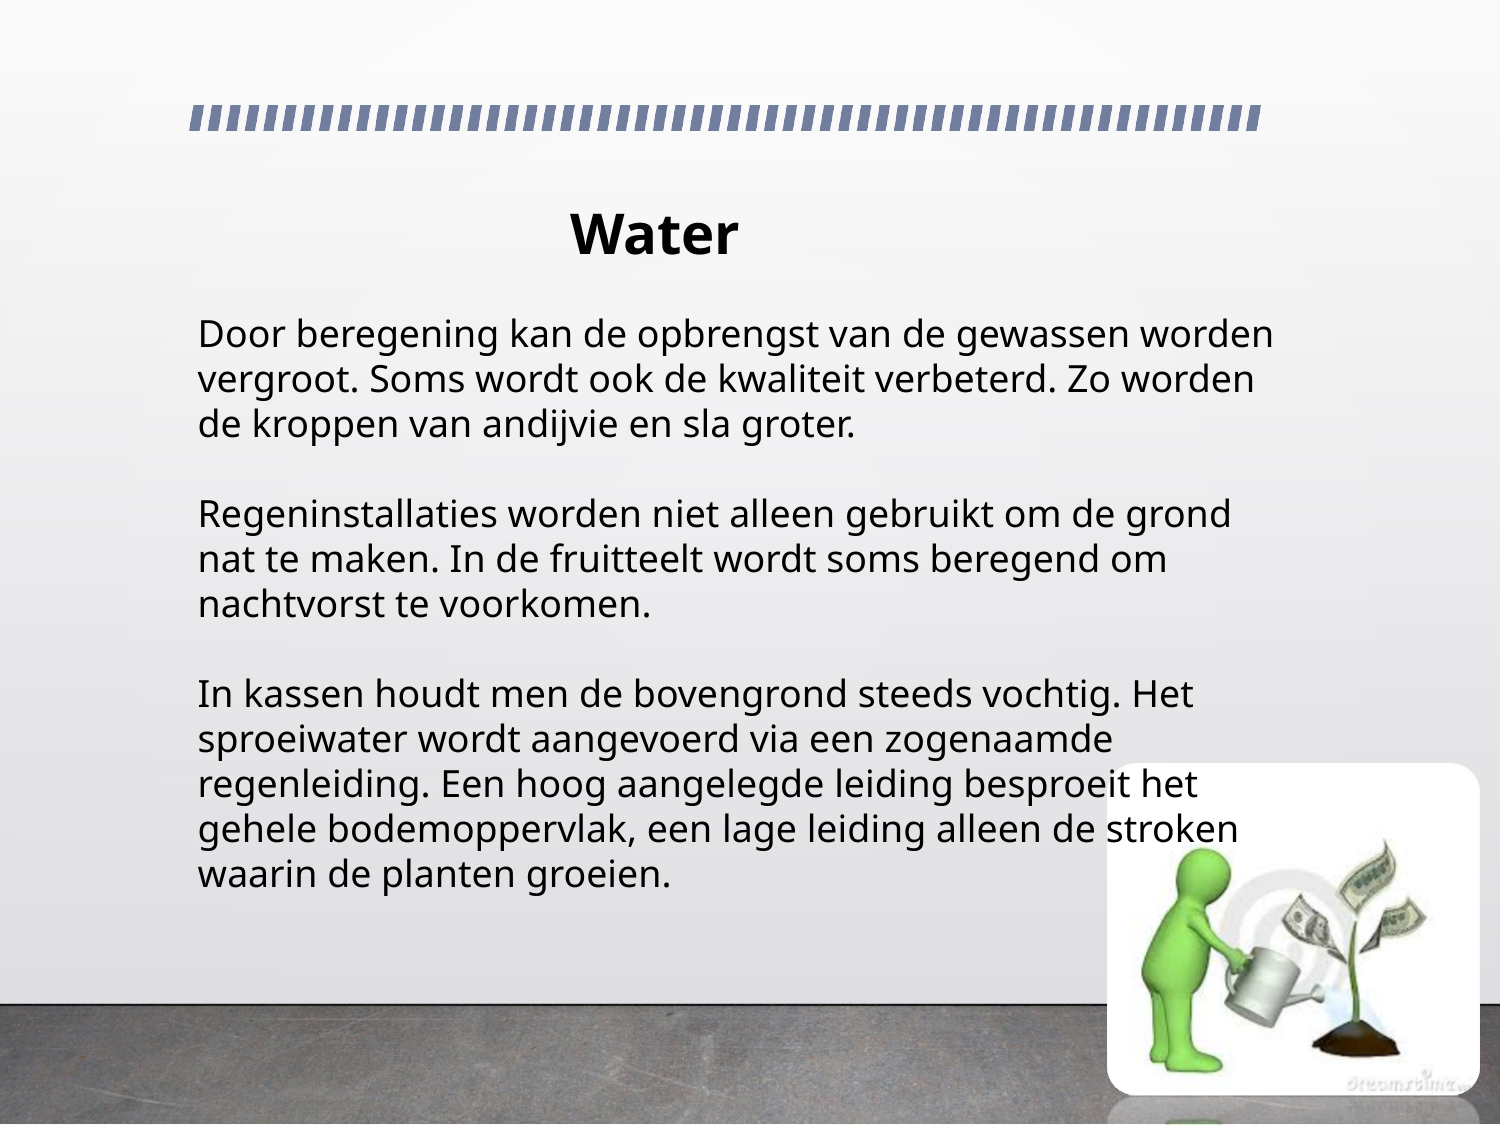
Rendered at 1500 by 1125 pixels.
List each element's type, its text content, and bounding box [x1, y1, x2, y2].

title Water [112, 125, 1199, 268]
picture [0, 762, 1500, 1125]
text_box Door beregening kan de opbrengst van de gewassen worden vergroot. Soms wordt ook de kwaliteit verbeterd. Zo worden de kroppen van andijvie en sla groter. Regeninstallaties worden niet alleen gebruikt om de grond nat te maken. In de fruitteelt wordt soms beregend om nachtvorst te voorkomen. In kassen houdt men de bovengrond steeds vochtig. Het sproeiwater wordt aangevoerd via een zogenaamde regenleiding. Een hoog aangelegde leiding besproeit het gehele bodemoppervlak, een lage leiding alleen de stroken waarin de planten groeien. [182, 302, 1294, 903]
